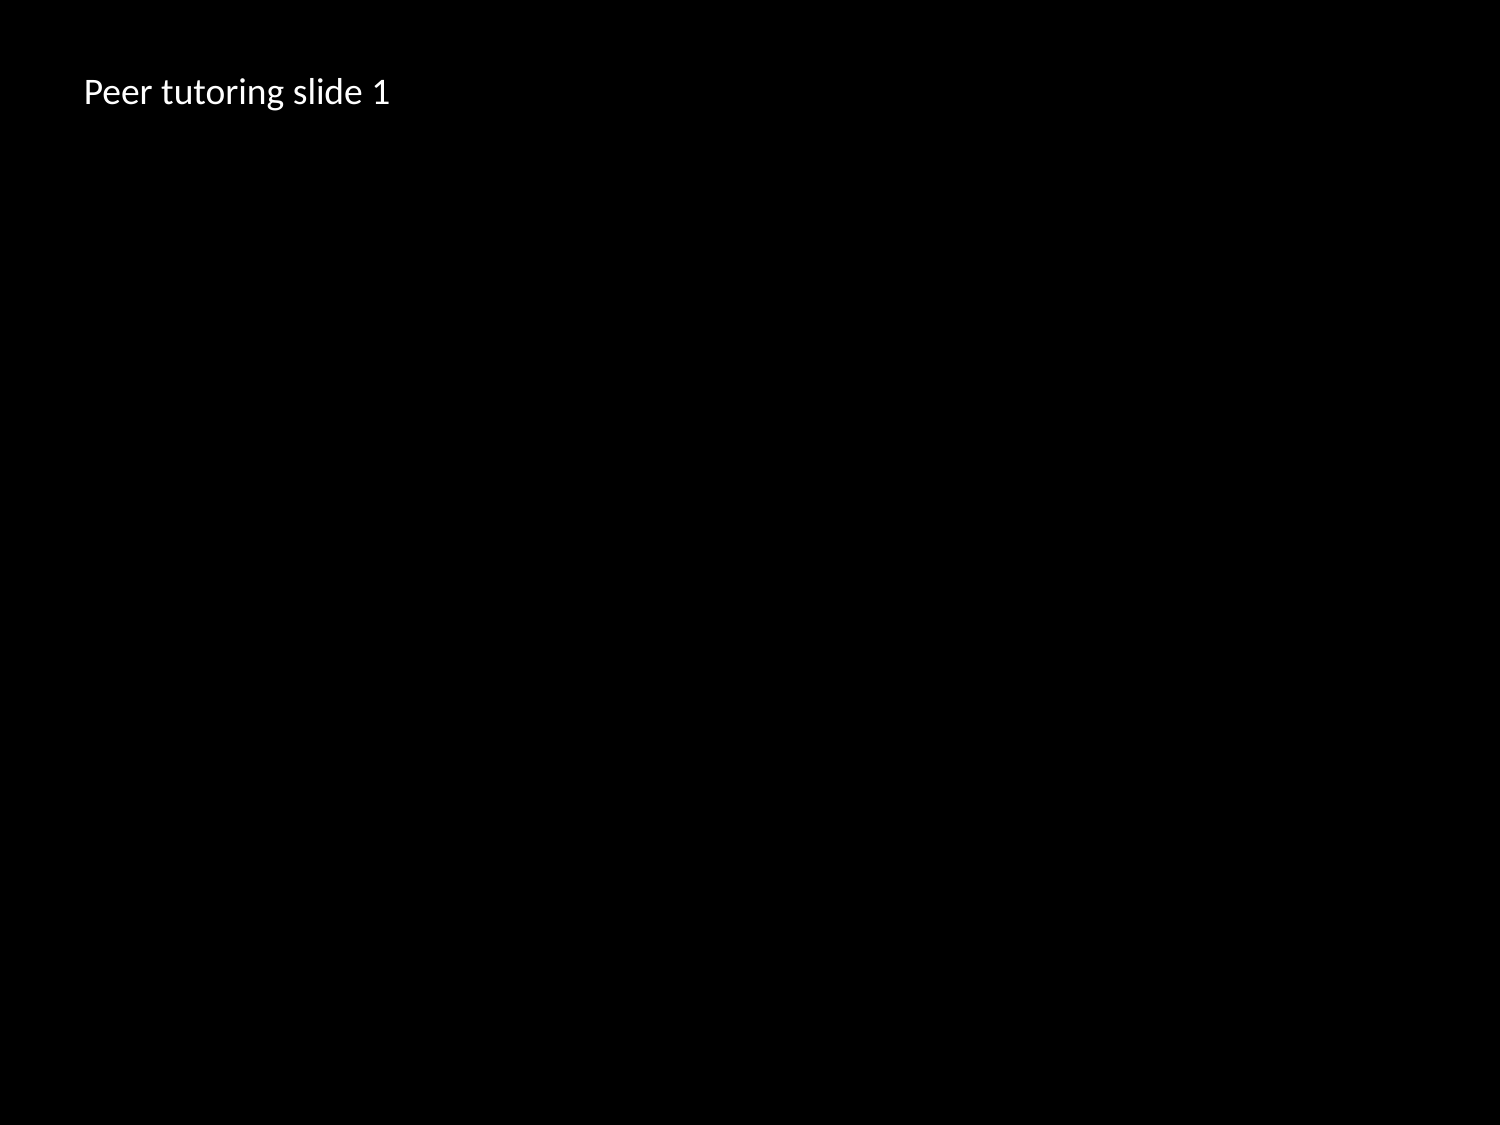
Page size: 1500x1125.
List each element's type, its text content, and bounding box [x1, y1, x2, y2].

text_box Peer tutoring slide 1 [69, 59, 524, 120]
